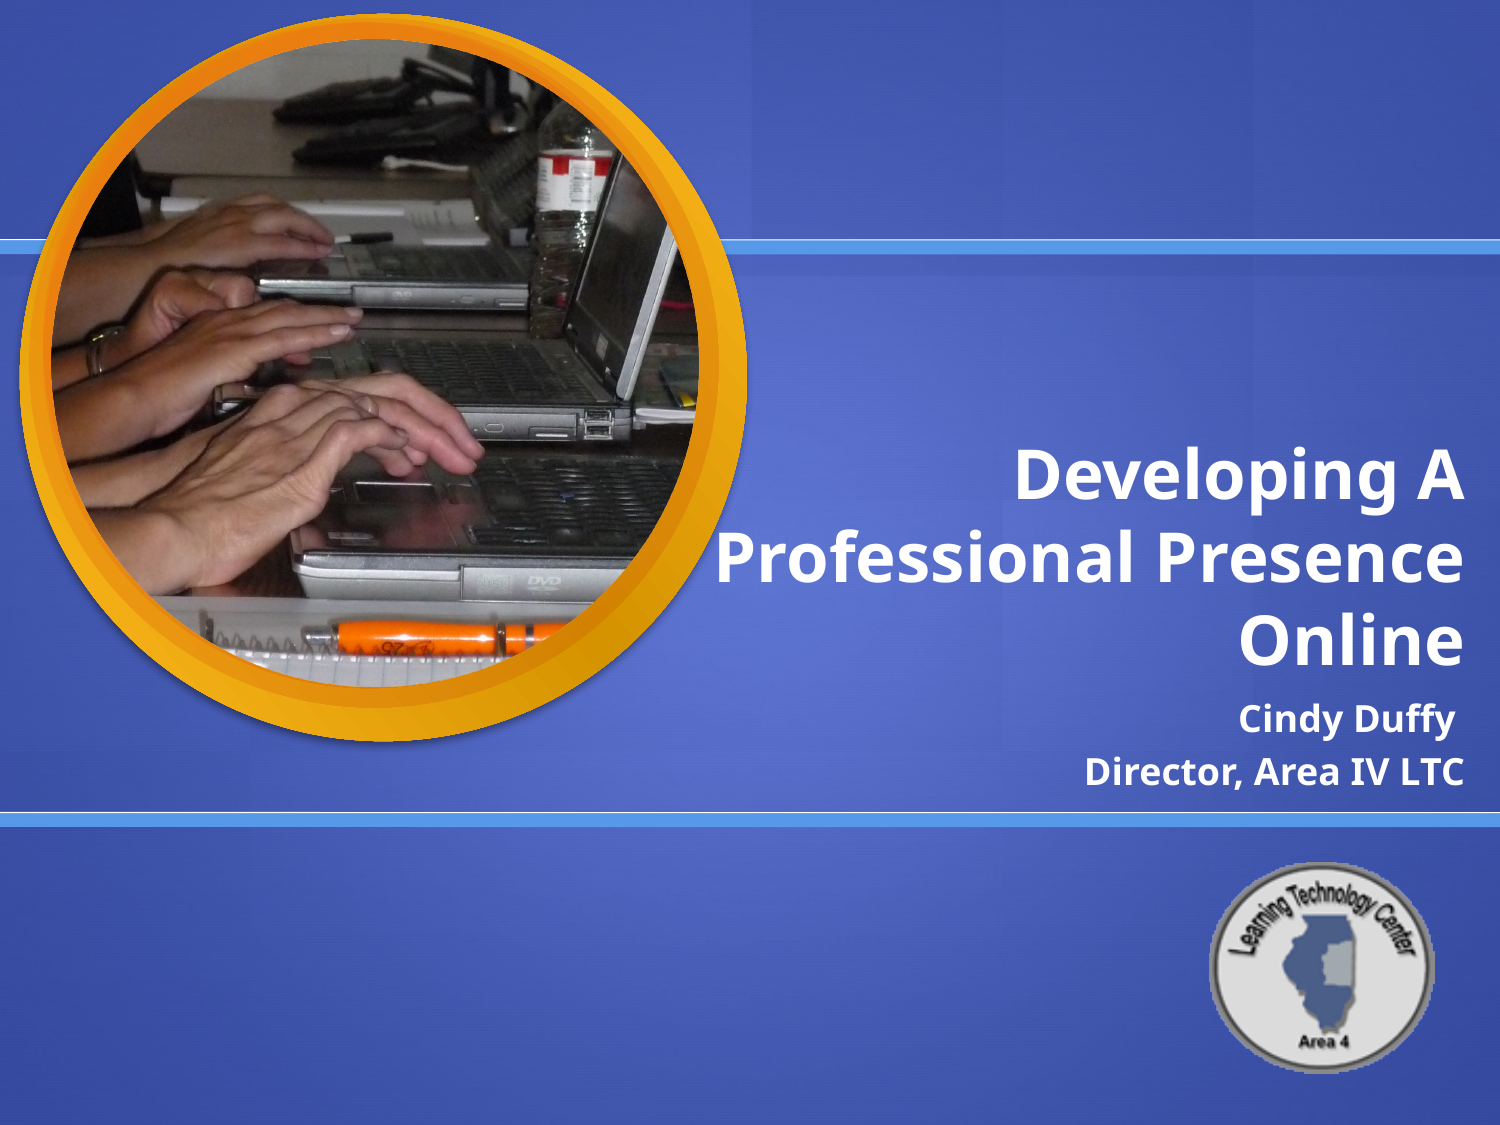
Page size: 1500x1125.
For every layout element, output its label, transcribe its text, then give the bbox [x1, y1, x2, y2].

title Developing A Professional Presence Online [714, 337, 1481, 687]
picture [1208, 861, 1436, 1075]
picture [50, 38, 700, 688]
subtitle Cindy Duffy Director, Area IV LTC [675, 687, 1481, 834]
